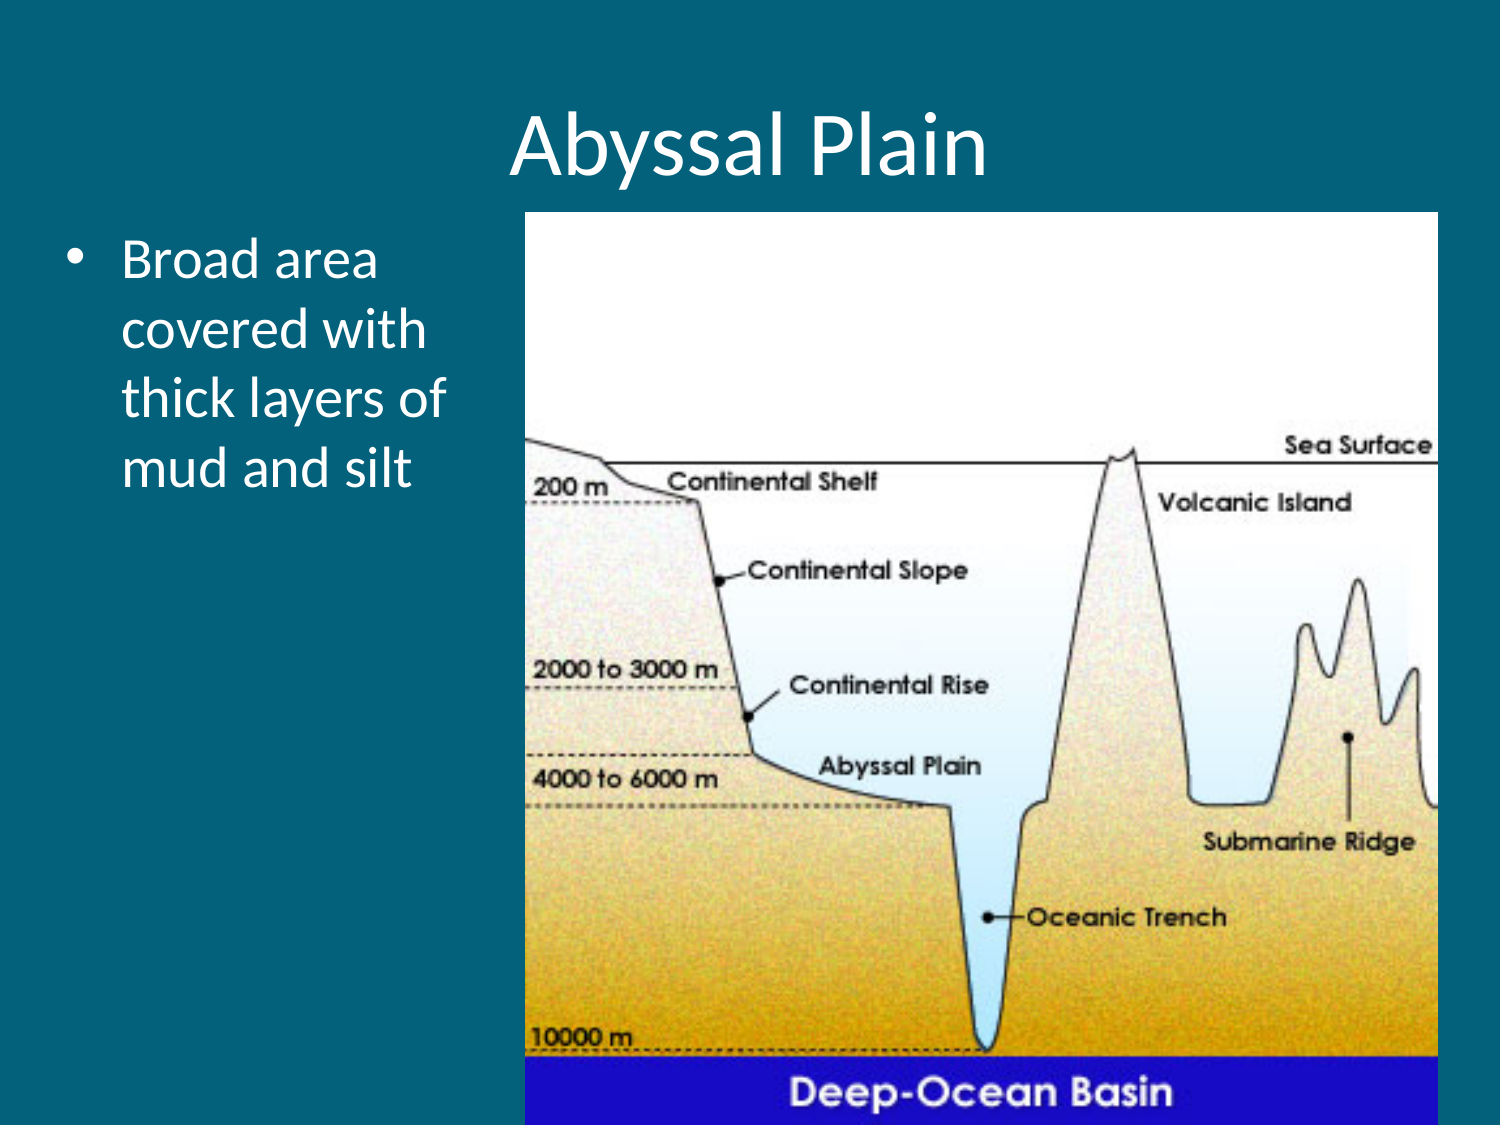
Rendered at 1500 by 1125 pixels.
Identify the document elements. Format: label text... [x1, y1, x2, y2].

list Broad area covered with thick layers of mud and silt [50, 212, 500, 863]
title Abyssal Plain [75, 45, 1425, 233]
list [524, 212, 1438, 1125]
